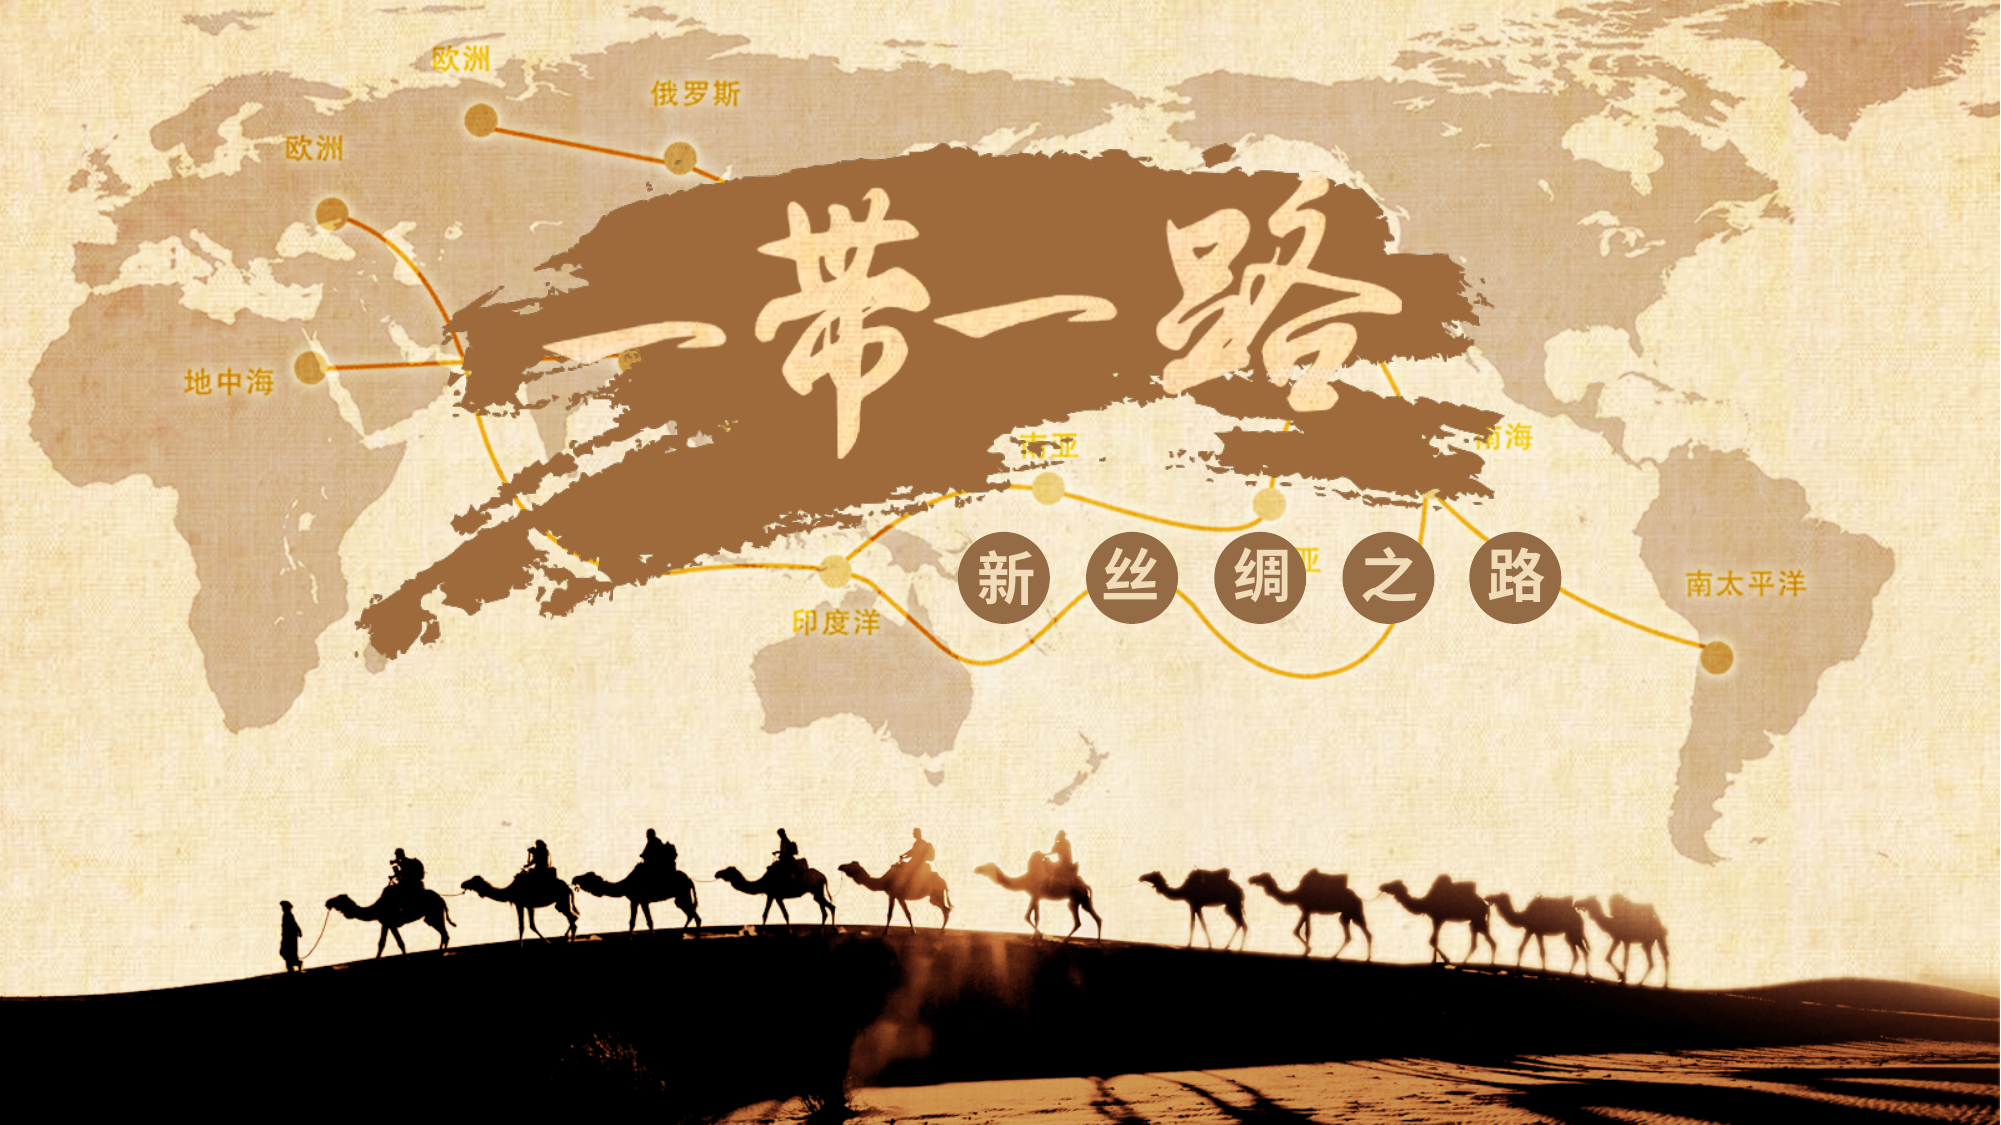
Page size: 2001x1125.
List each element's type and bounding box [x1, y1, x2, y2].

text_box [1469, 531, 1562, 624]
text_box [1214, 531, 1308, 624]
text_box [1342, 531, 1435, 624]
text_box [1086, 531, 1179, 624]
text_box [957, 531, 1052, 624]
picture [0, 0, 2000, 1125]
